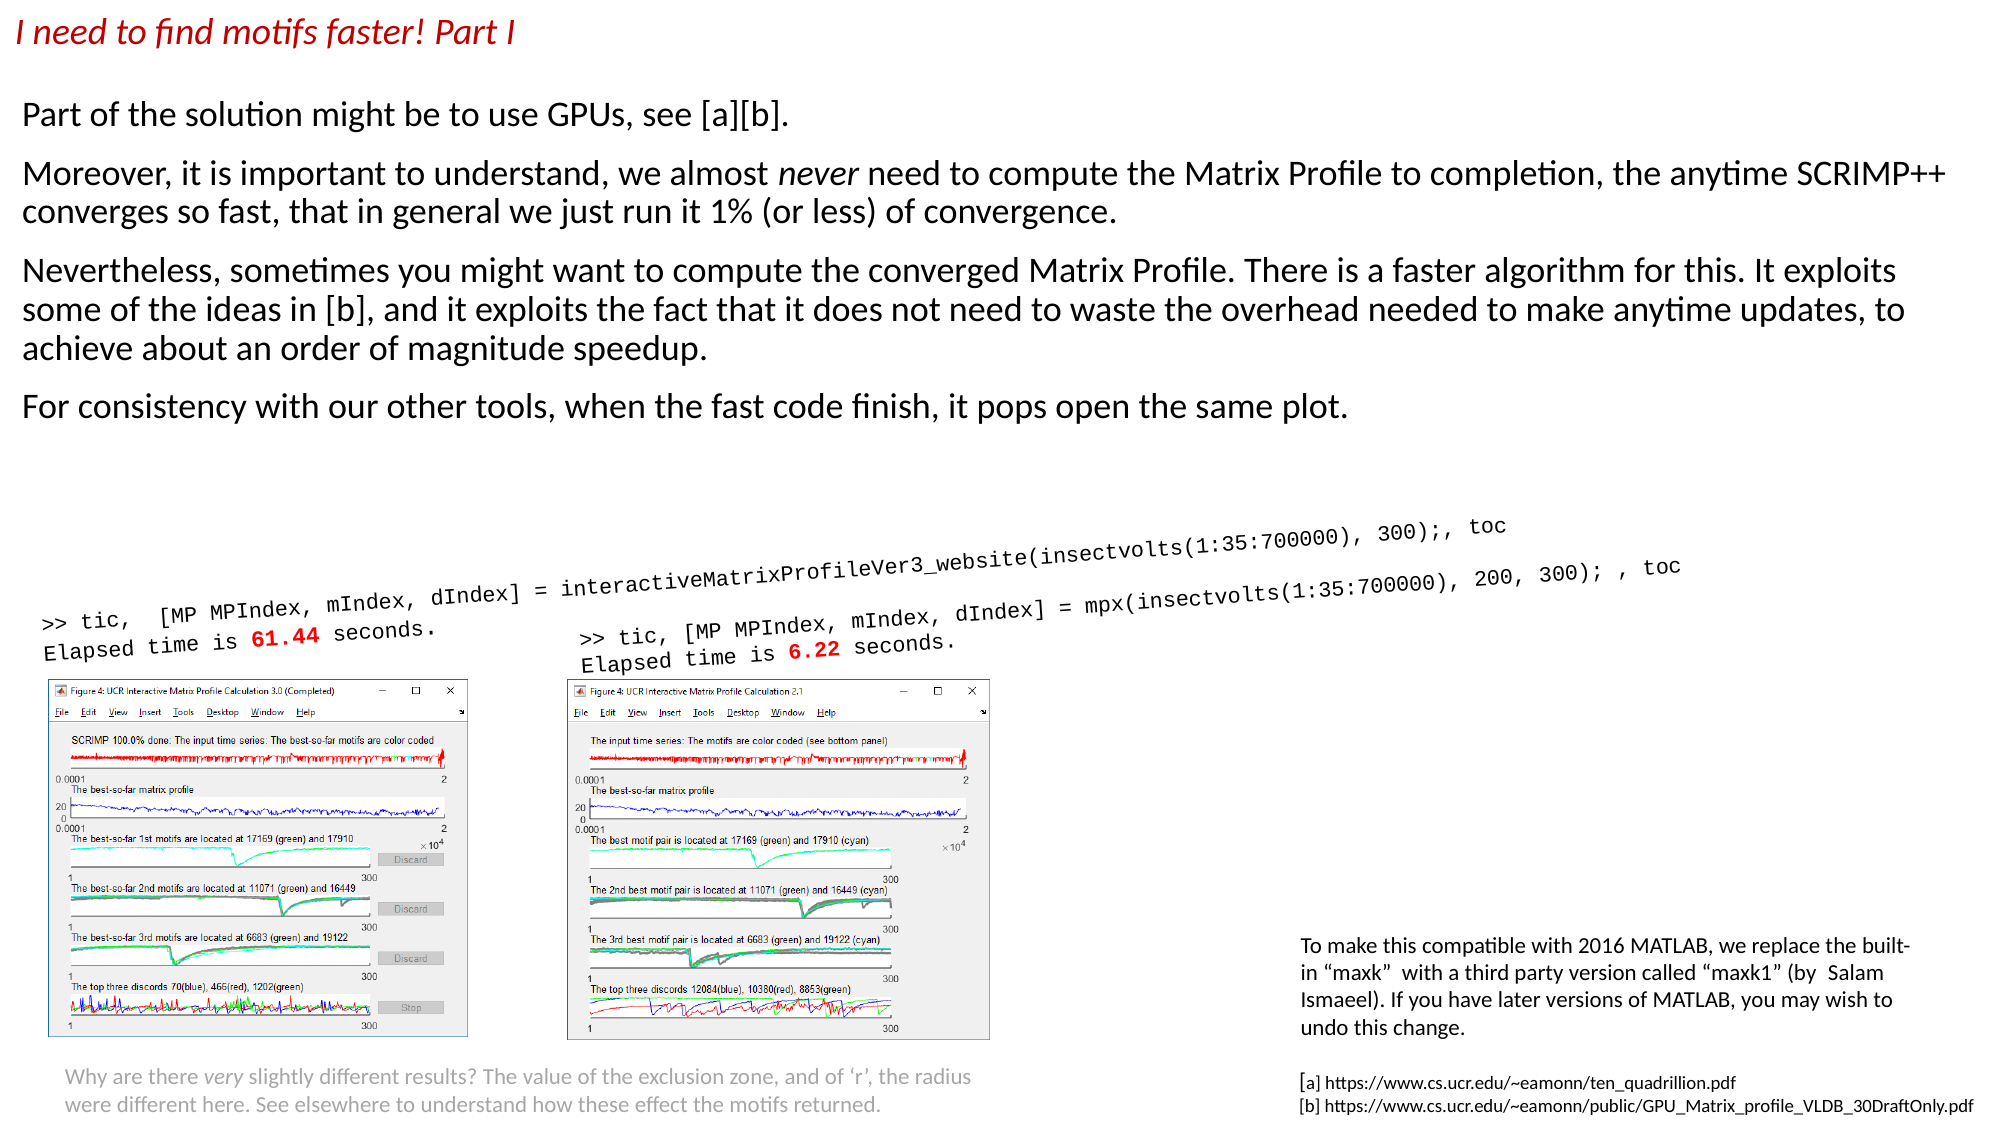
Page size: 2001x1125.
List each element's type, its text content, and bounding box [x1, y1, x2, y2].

text_box Why are there very slightly different results? The value of the exclusion zone, and of ‘r’, the radius were different here. See elsewhere to understand how these effect the motifs returned. [49, 1054, 1027, 1124]
list Part of the solution might be to use GPUs, see [a][b]. Moreover, it is important to understand, we almost never need to compute the Matrix Profile to completion, the anytime SCRIMP++ converges so fast, that in general we just run it 1% (or less) of convergence. Nevertheless, sometimes you might want to compute the converged Matrix Profile. There is a faster algorithm for this. It exploits some of the ideas in [b], and it exploits the fact that it does not need to waste the overhead needed to make anytime updates, to achieve about an order of magnitude speedup. For consistency with our other tools, when the fast code finish, it pops open the same plot. [7, 87, 2000, 435]
text_box To make this compatible with 2016 MATLAB, we replace the built-in “maxk” with a third party version called “maxk1” (by Salam Ismaeel). If you have later versions of MATLAB, you may wish to undo this change. [1285, 922, 1930, 1048]
text_box >> tic, [MP MPIndex, mIndex, dIndex] = interactiveMatrixProfileVer3_website(insectvolts(1:35:700000), 300);, toc Elapsed time is 61.44 seconds. [25, 494, 1626, 675]
picture [567, 679, 990, 1040]
picture [48, 679, 468, 1037]
text_box [a] https://www.cs.ucr.edu/~eamonn/ten_quadrillion.pdf [b] https://www.cs.ucr.edu/~eamonn/public/GPU_Matrix_profile_VLDB_30DraftOnly.pdf [1284, 1059, 2000, 1124]
text_box >> tic, [MP MPIndex, mIndex, dIndex] = mpx(insectvolts(1:35:700000), 200, 300); , toc Elapsed time is 6.22 seconds. [564, 538, 1750, 679]
text_box I need to find motifs faster! Part I [0, 0, 962, 60]
